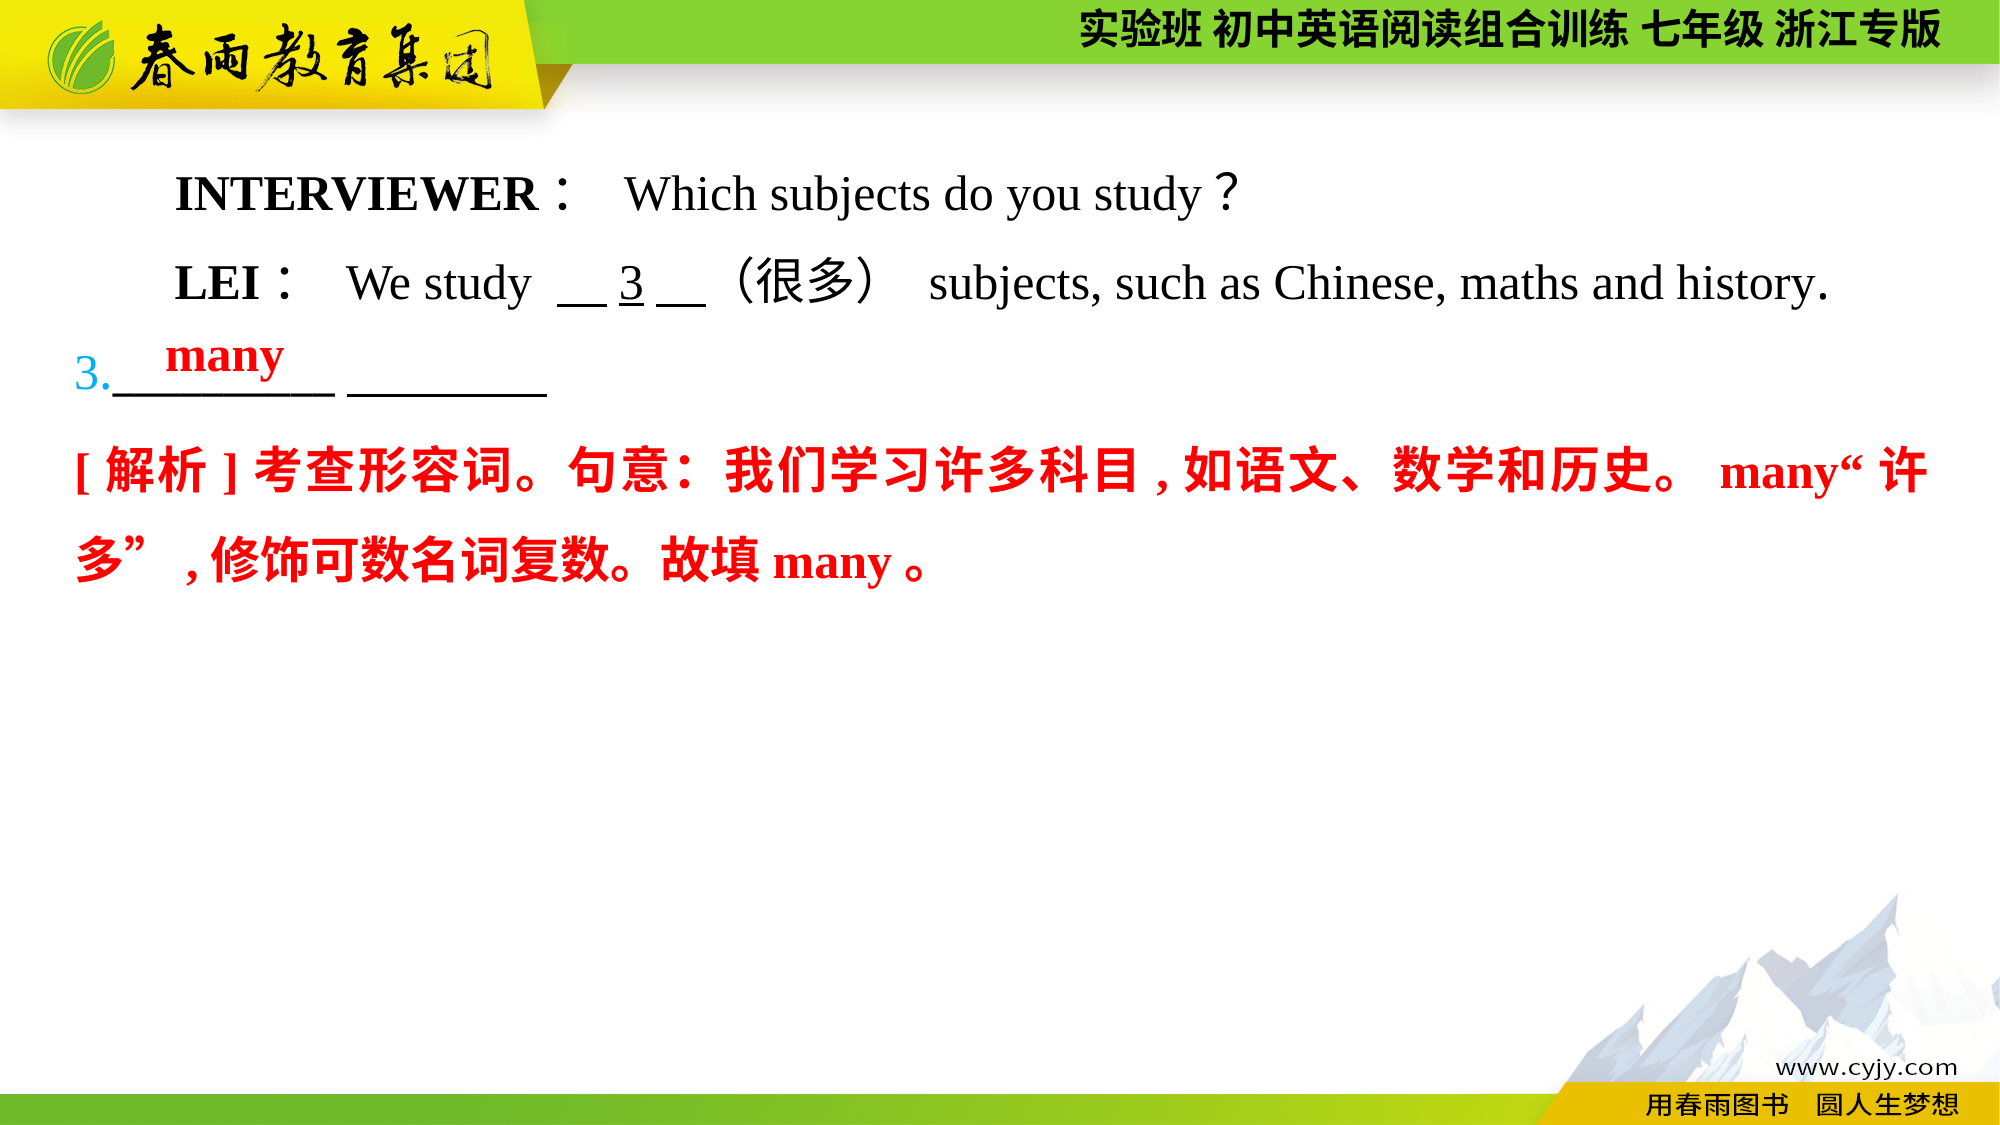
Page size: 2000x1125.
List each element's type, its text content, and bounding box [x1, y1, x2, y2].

list INTERVIEWER： Which subjects do you study？ LEI： We study 3 （很多） subjects, such as Chinese, maths and history. 3.__________ [59, 122, 1944, 400]
text_box [解析]考查形容词。句意：我们学习许多科目,如语文、数学和历史。many“许多”,修饰可数名词复数。故填many。 [59, 400, 1944, 596]
picture [0, 0, 2000, 1125]
text_box many [150, 314, 300, 390]
